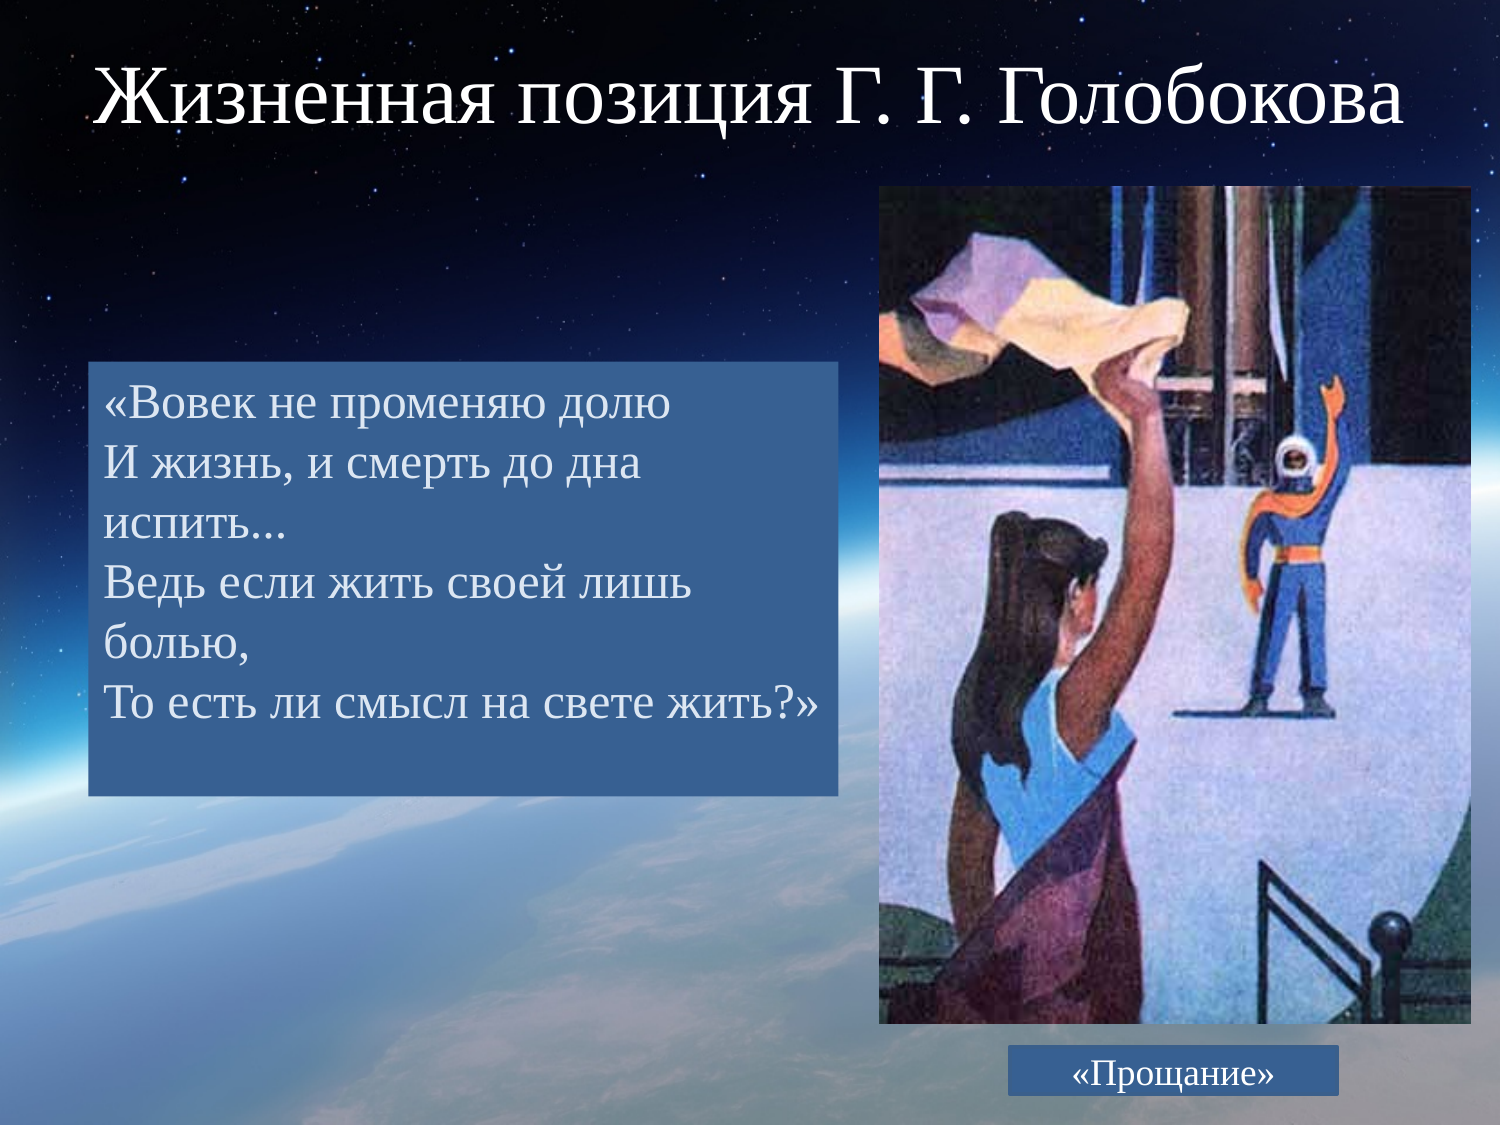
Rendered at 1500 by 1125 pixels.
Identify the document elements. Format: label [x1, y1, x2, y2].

list [0, 0, 1500, 1125]
picture [879, 185, 1471, 1024]
